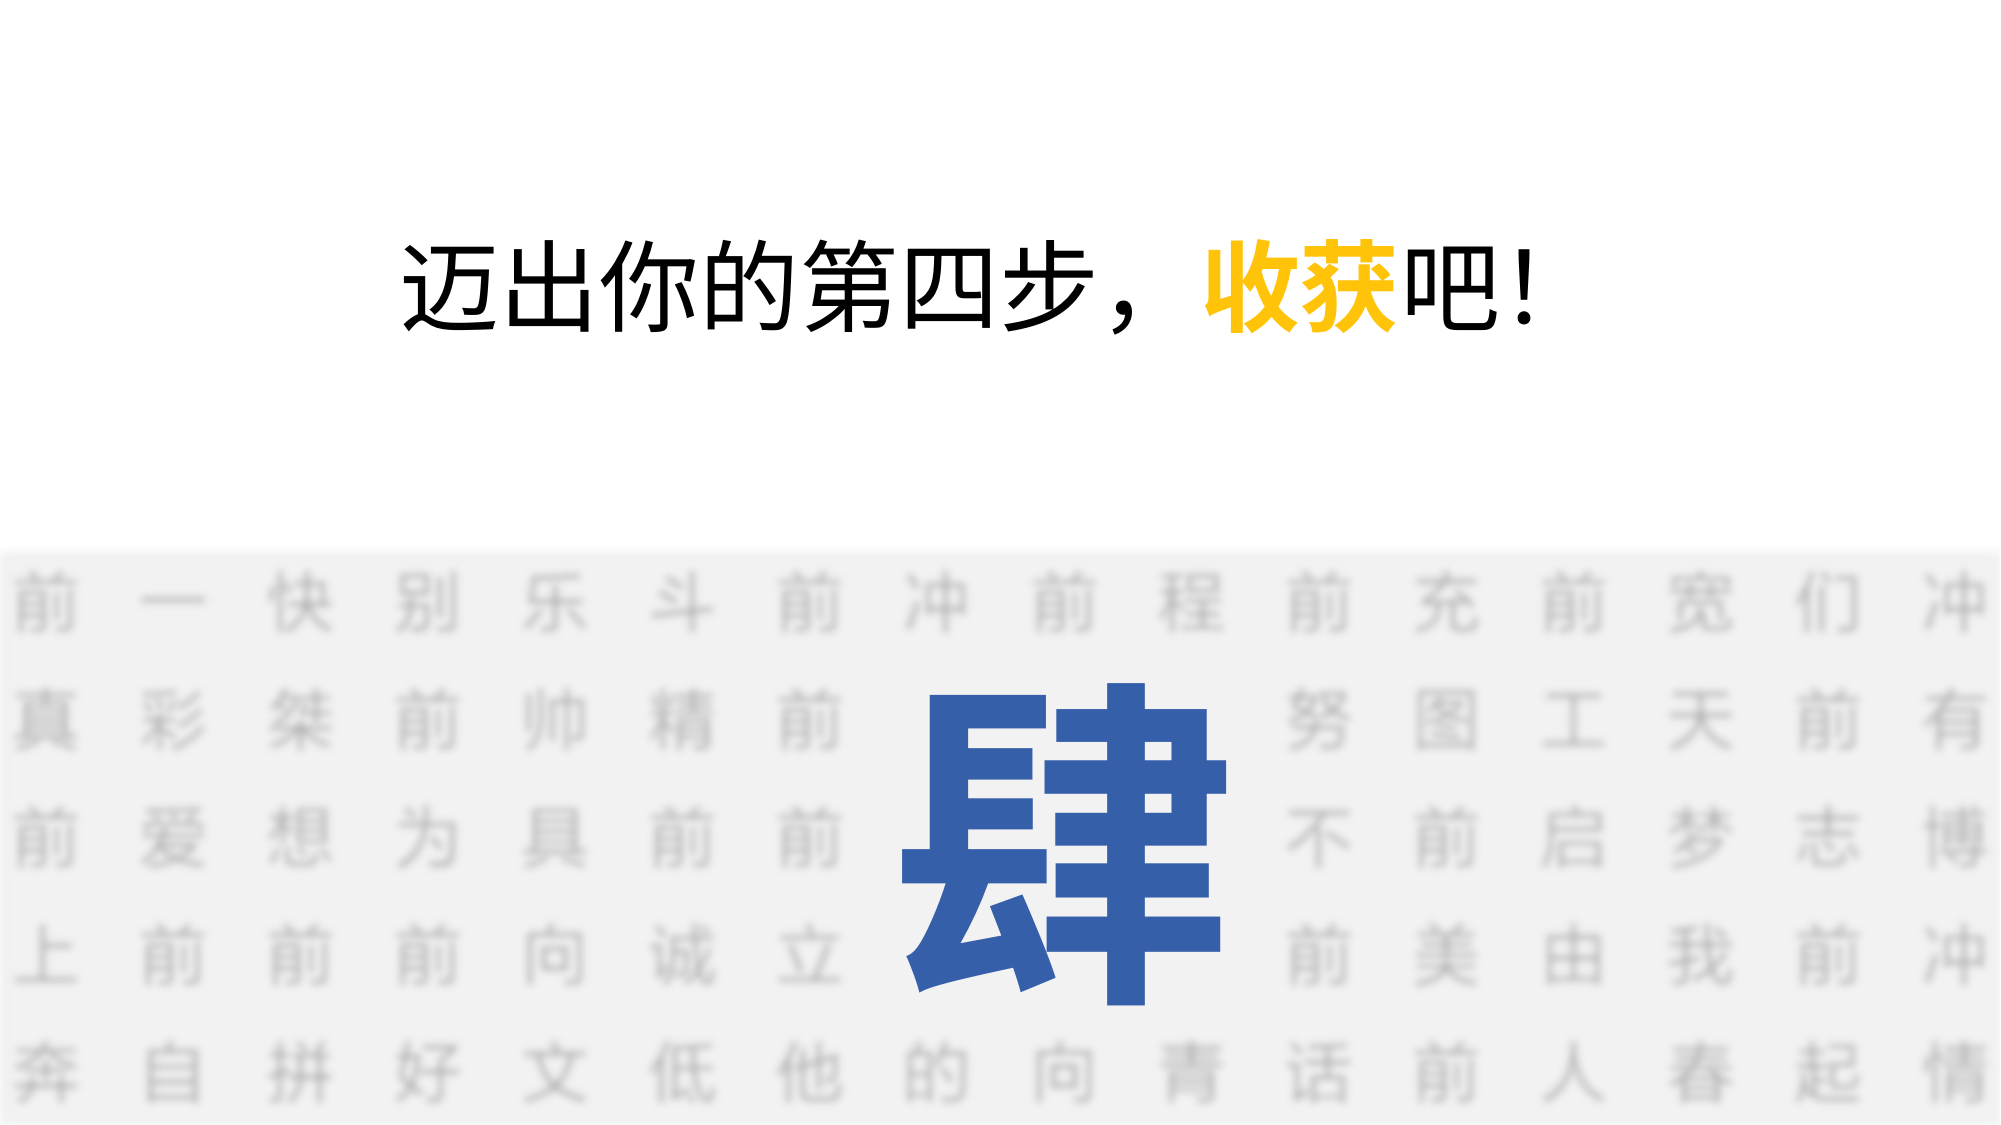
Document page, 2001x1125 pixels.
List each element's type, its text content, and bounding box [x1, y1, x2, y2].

text_box 迈出你的第四步，收获吧！ [382, 217, 1618, 353]
picture [0, 542, 2000, 1125]
